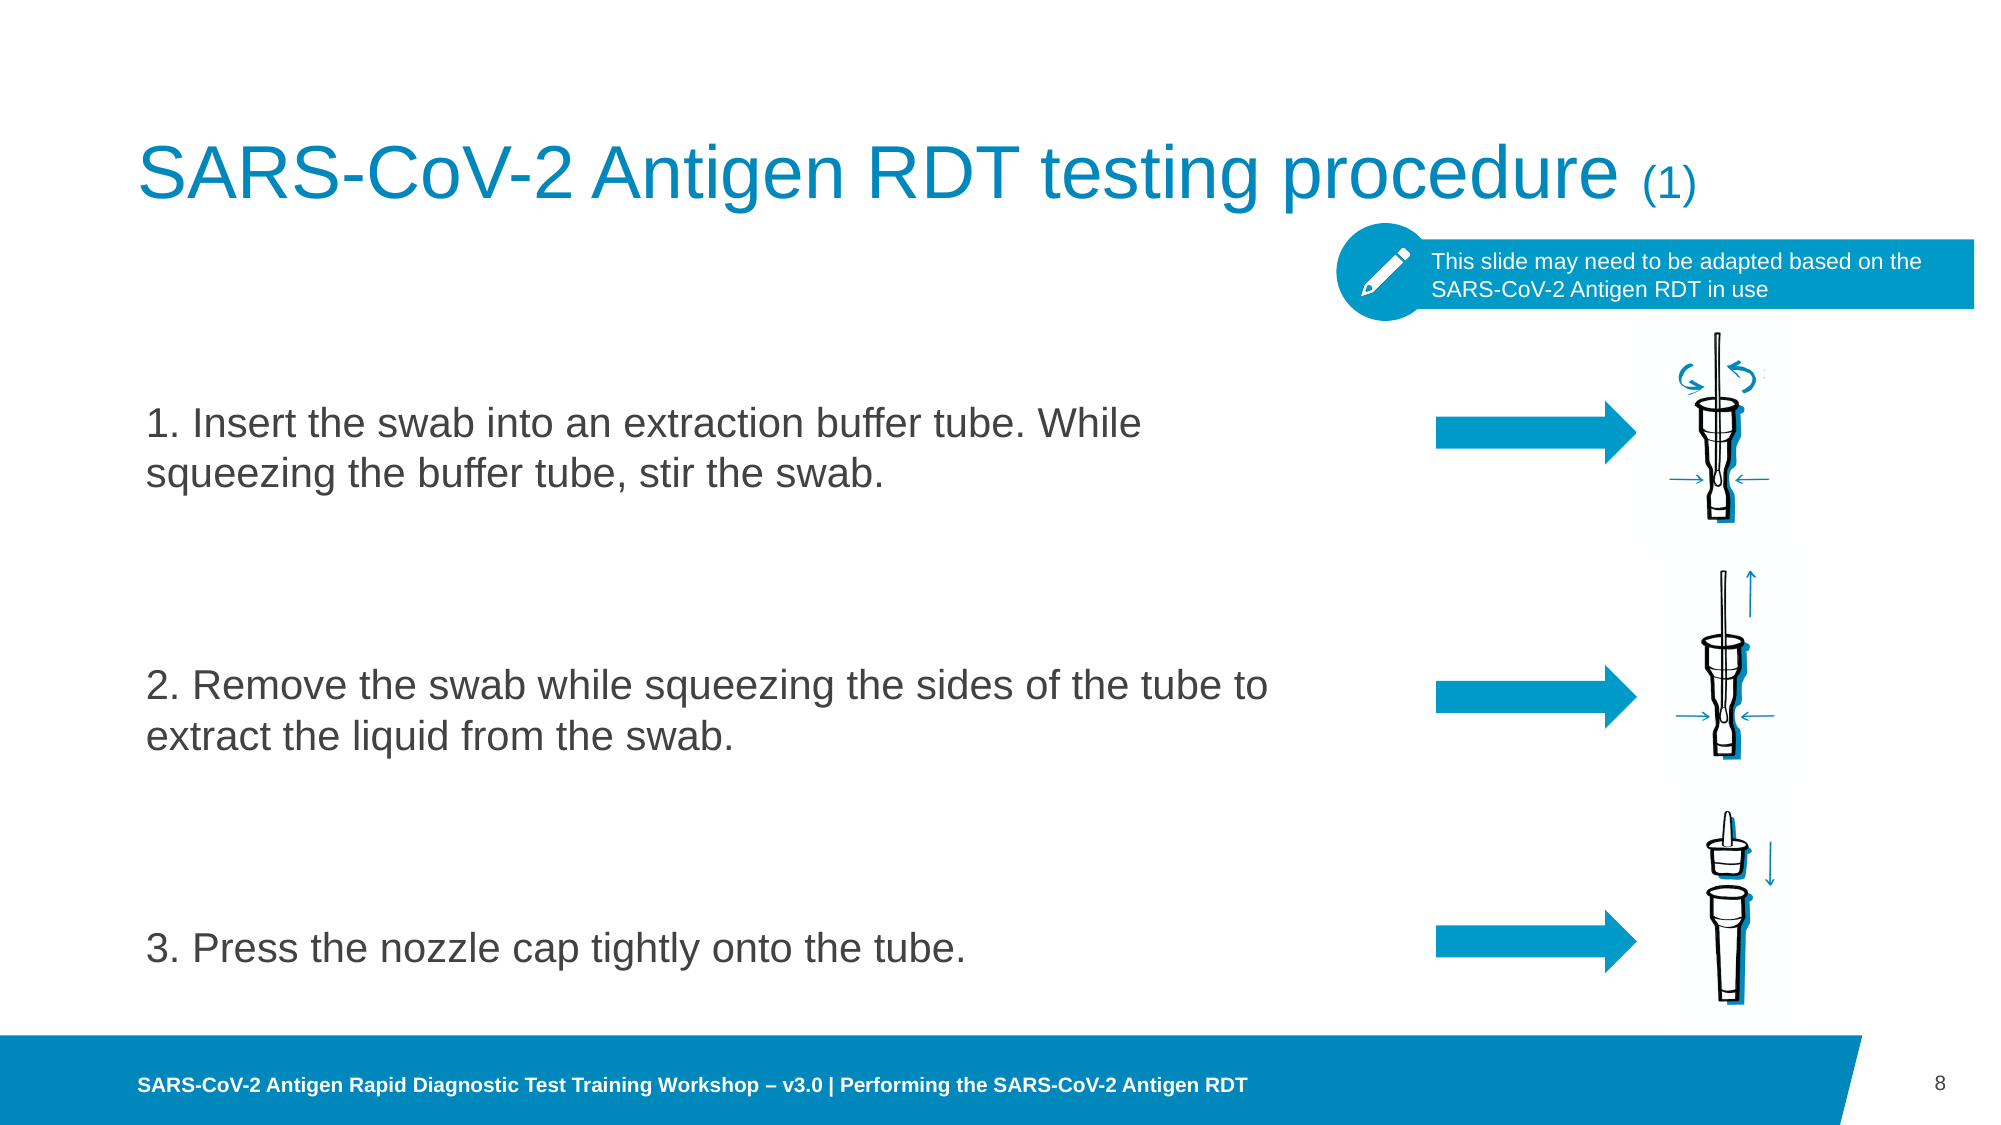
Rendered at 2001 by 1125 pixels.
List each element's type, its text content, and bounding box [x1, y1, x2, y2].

text_box [1436, 909, 1637, 974]
footer SARS-CoV-2 Antigen Rapid Diagnostic Test Training Workshop – v3.0 | Performing the SARS-CoV-2 Antigen RDT [137, 1042, 1338, 1125]
title SARS-CoV-2 Antigen RDT testing procedure (1) [137, 59, 1863, 215]
text_box [1436, 400, 1631, 465]
picture [1636, 322, 1807, 787]
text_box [1336, 222, 1975, 322]
slide_number 8 [1862, 1035, 1947, 1125]
text_box [1436, 664, 1637, 729]
picture [1677, 789, 1795, 1033]
list 1. Insert the swab into an extraction buffer tube. While squeezing the buffer tube, stir the swab. 2. Remove the swab while squeezing the sides of the tube to extract the liquid from the swab. 3. Press the nozzle cap tightly onto the tube. [130, 387, 1297, 1117]
